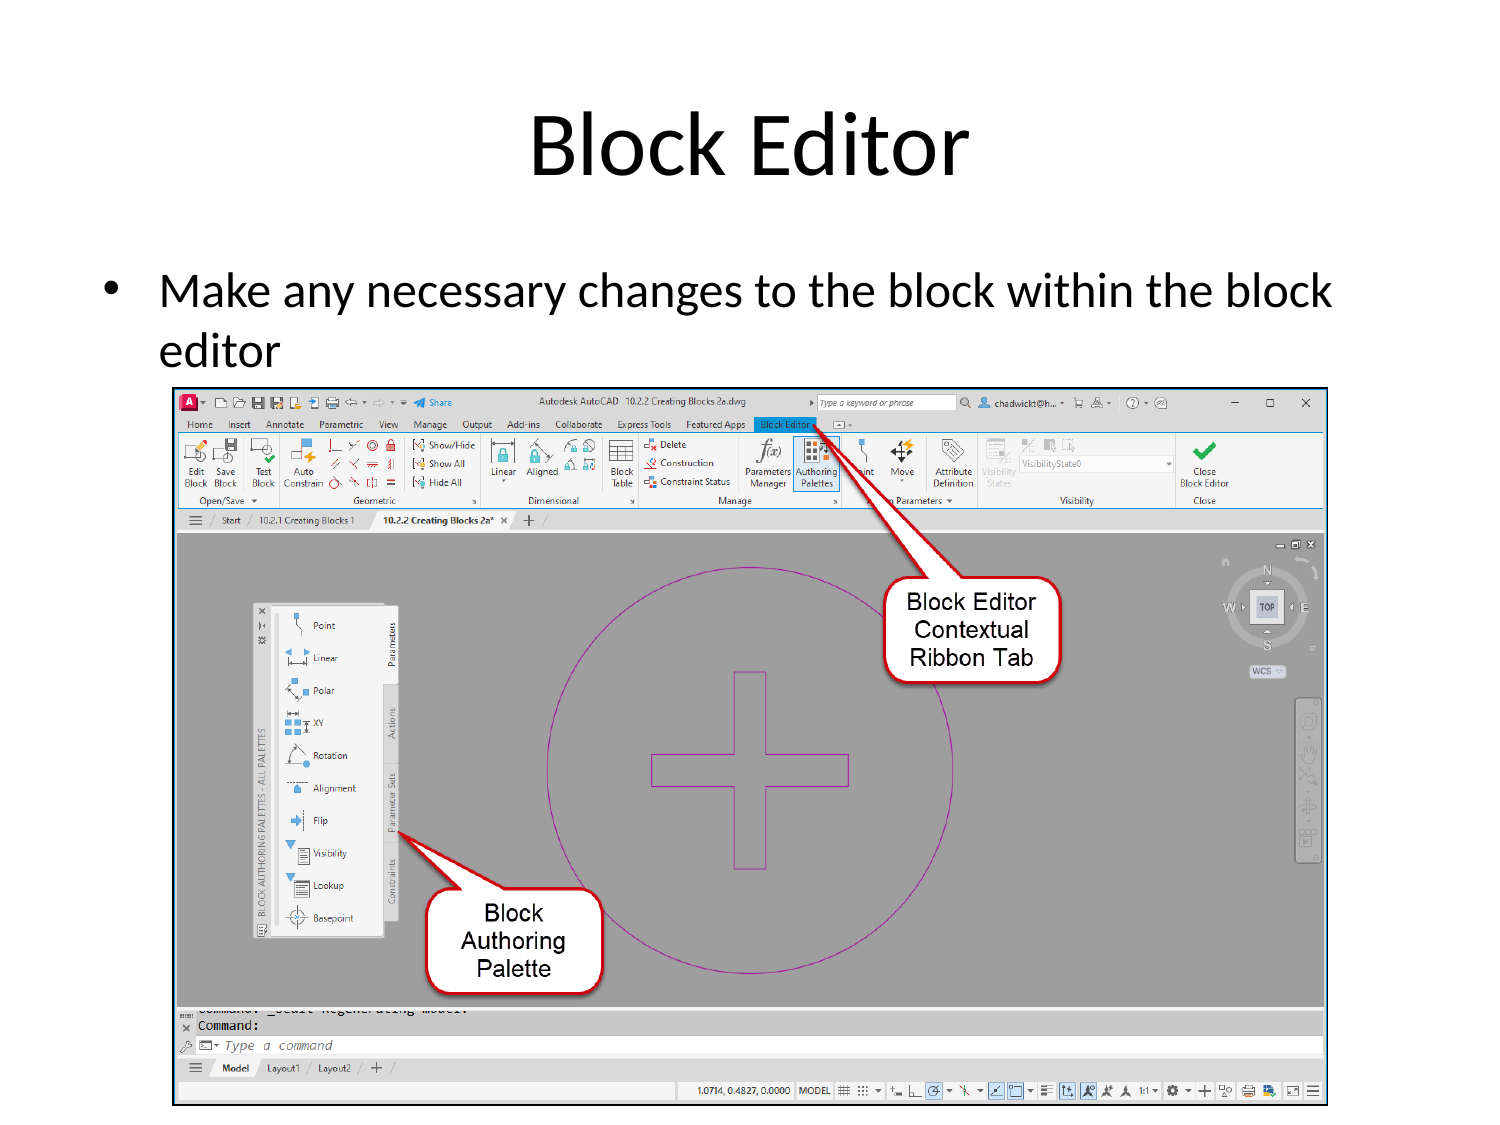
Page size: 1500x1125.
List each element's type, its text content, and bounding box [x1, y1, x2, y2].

picture [171, 387, 1328, 1106]
title Block Editor [75, 45, 1425, 233]
list Make any necessary changes to the block within the block editor [87, 249, 1375, 950]
